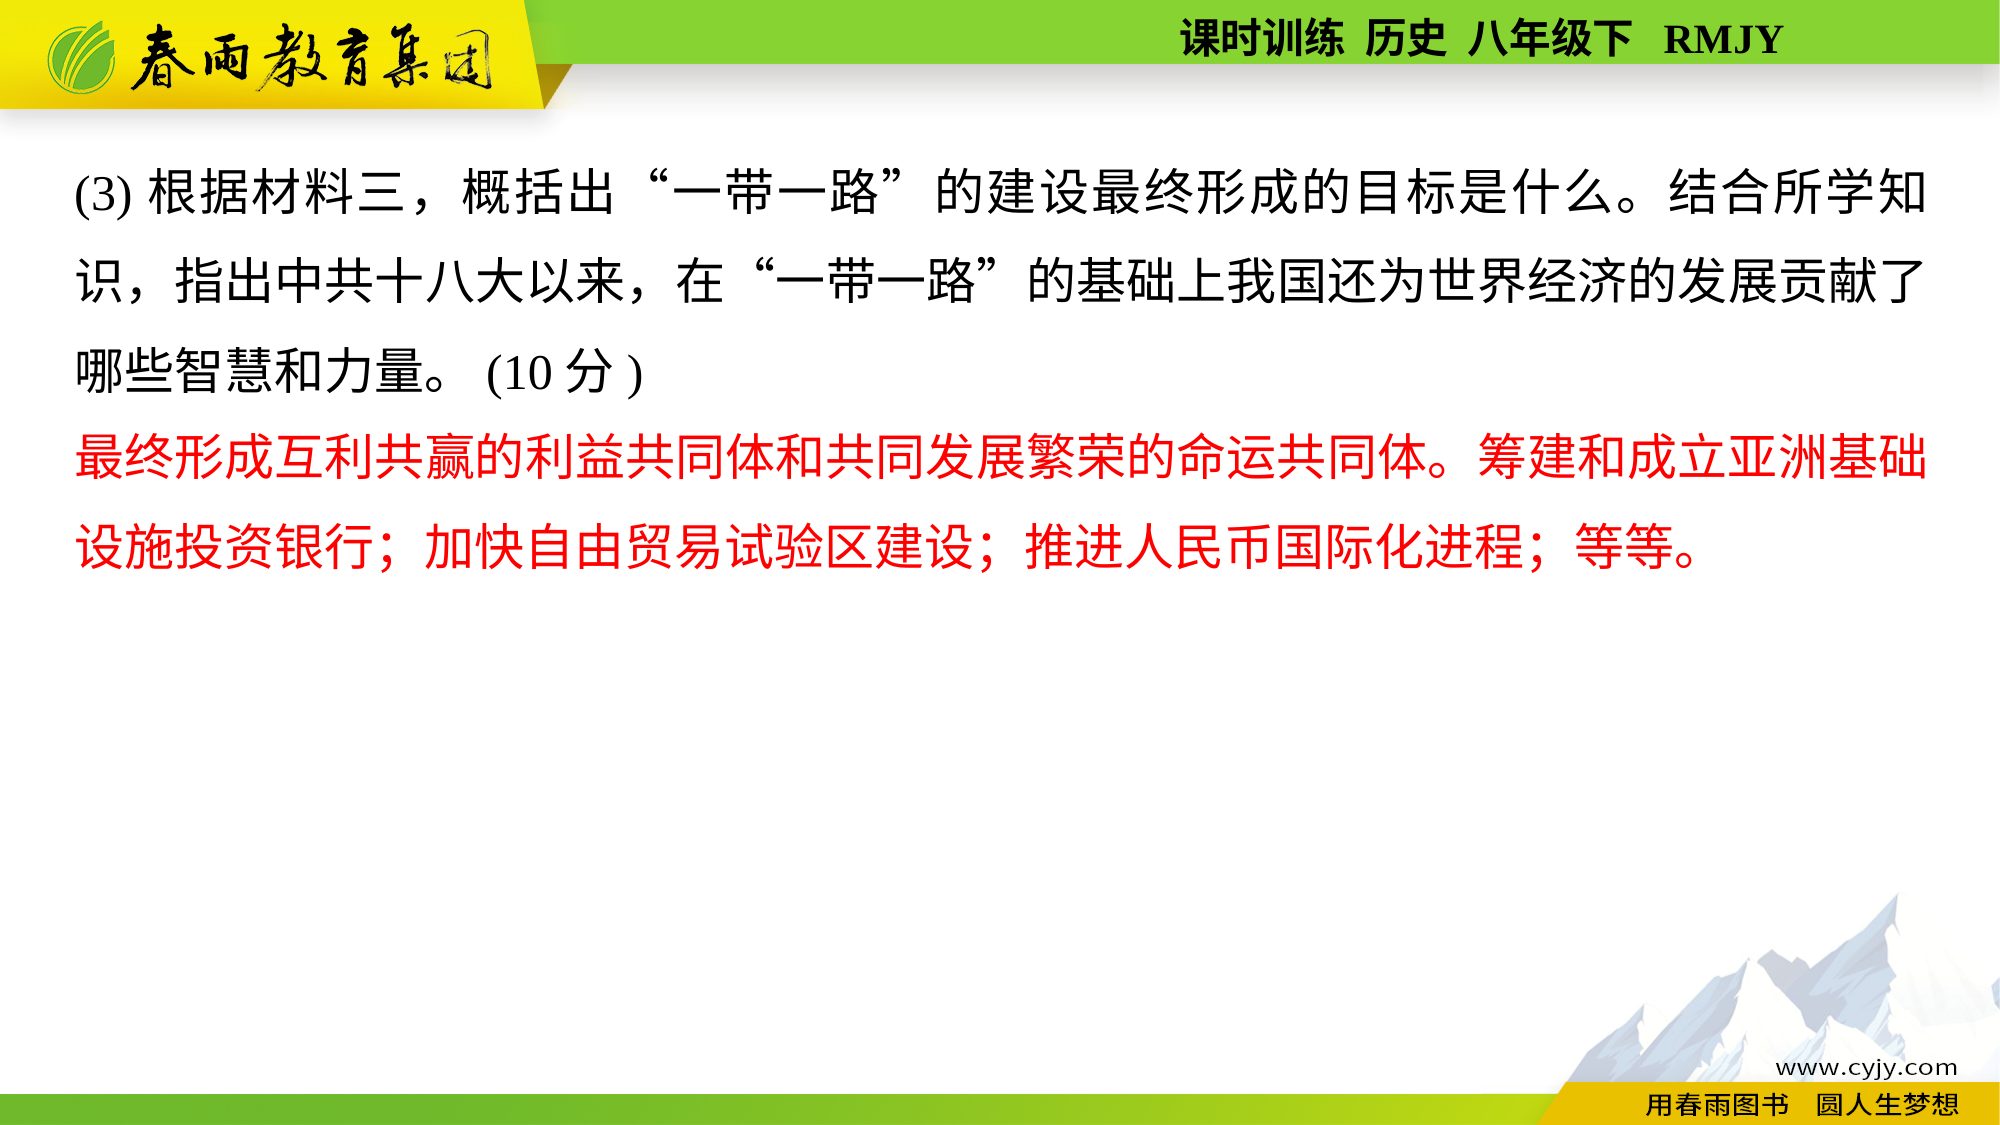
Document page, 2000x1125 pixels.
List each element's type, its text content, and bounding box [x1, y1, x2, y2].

picture [0, 0, 2000, 1125]
list (3)根据材料三，概括出“一带一路”的建设最终形成的目标是什么。结合所学知识，指出中共十八大以来，在“一带一路”的基础上我国还为世界经济的发展贡献了哪些智慧和力量。(10分) [59, 122, 1944, 388]
text_box 最终形成互利共赢的利益共同体和共同发展繁荣的命运共同体。筹建和成立亚洲基础设施投资银行；加快自由贸易试验区建设；推进人民币国际化进程；等等。 [59, 388, 1944, 584]
